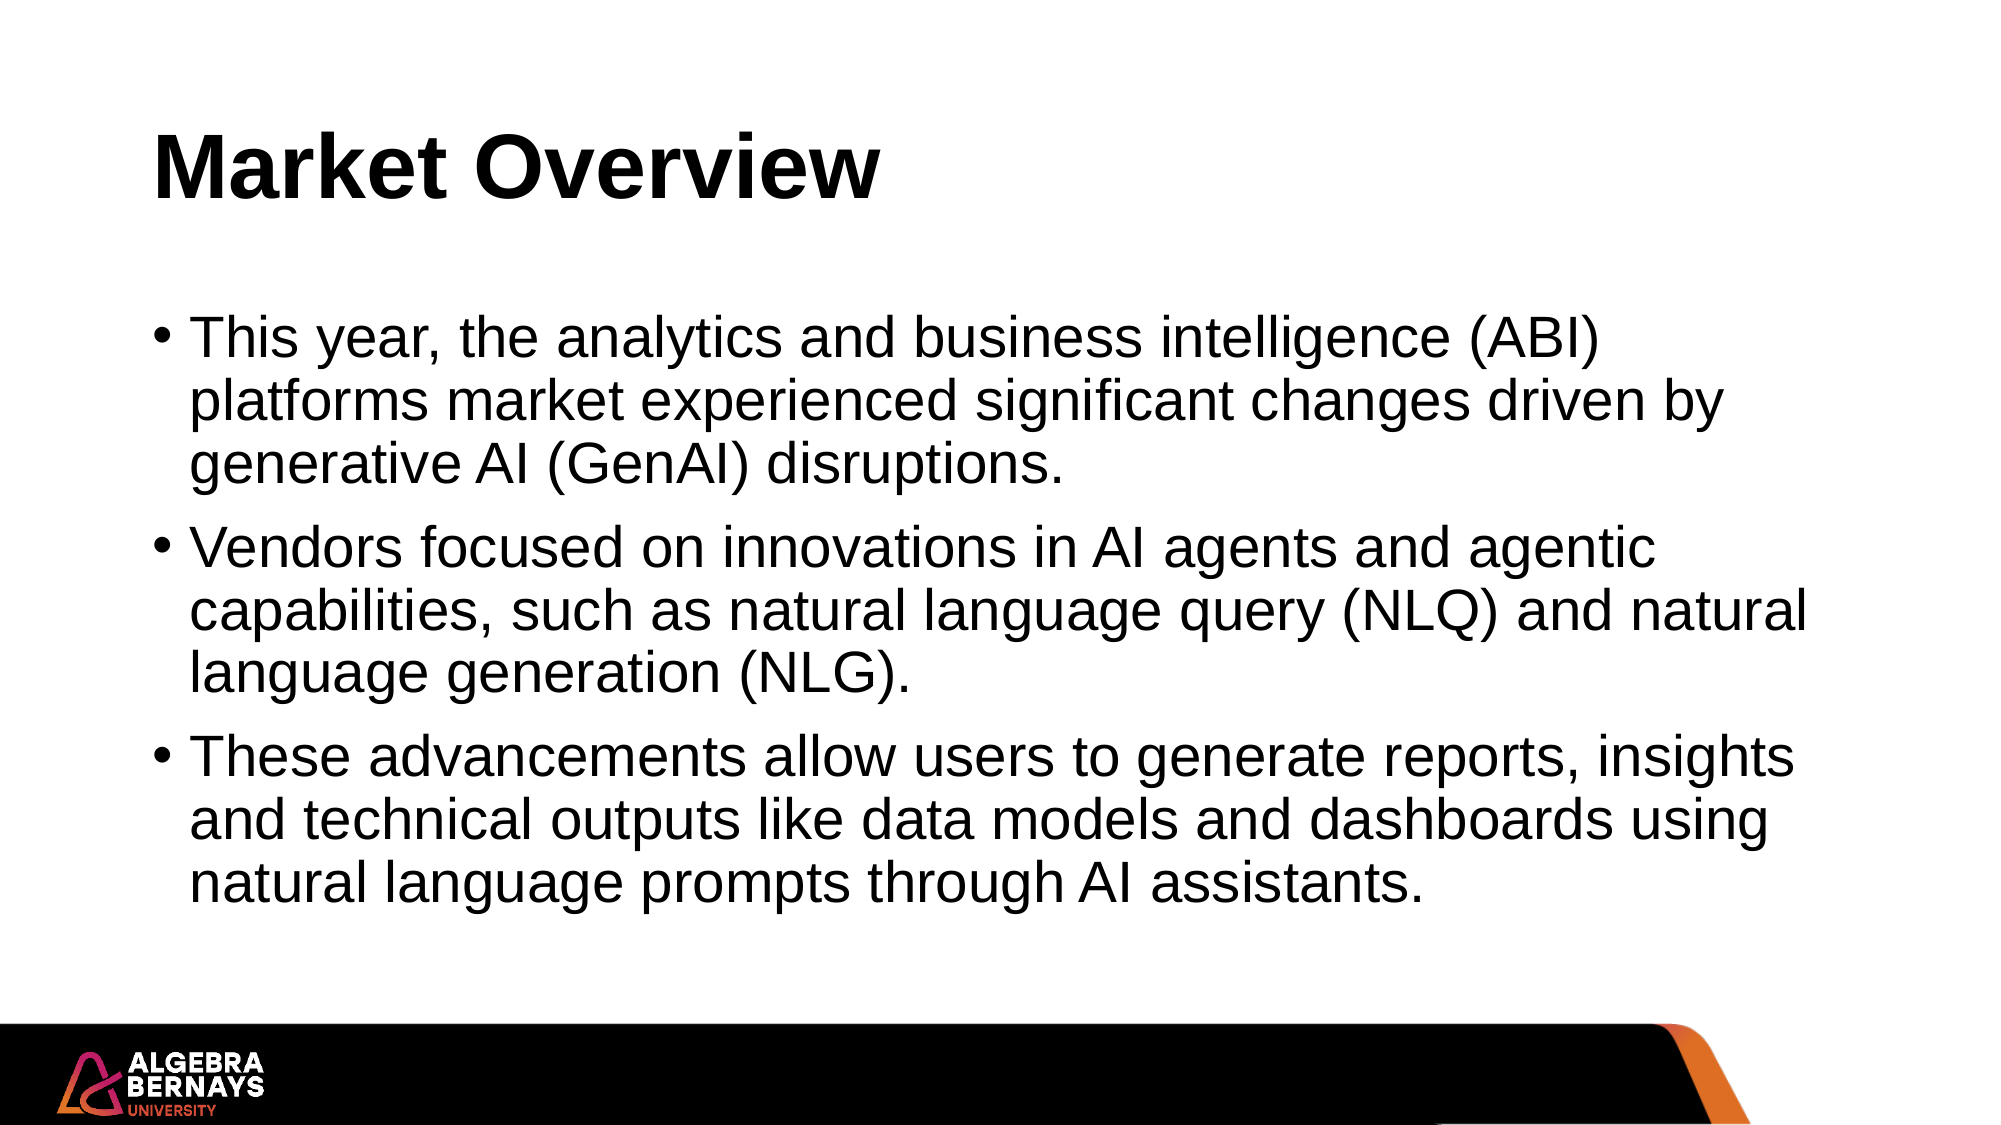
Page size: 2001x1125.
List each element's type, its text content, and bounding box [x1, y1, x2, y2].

picture [0, 1023, 1958, 1125]
title Market Overview [137, 59, 1863, 278]
list This year, the analytics and business intelligence (ABI) platforms market experienced significant changes driven by generative AI (GenAI) disruptions. Vendors focused on innovations in AI agents and agentic capabilities, such as natural language query (NLQ) and natural language generation (NLG). These advancements allow users to generate reports, insights and technical outputs like data models and dashboards using natural language prompts through AI assistants. [137, 299, 1863, 1014]
